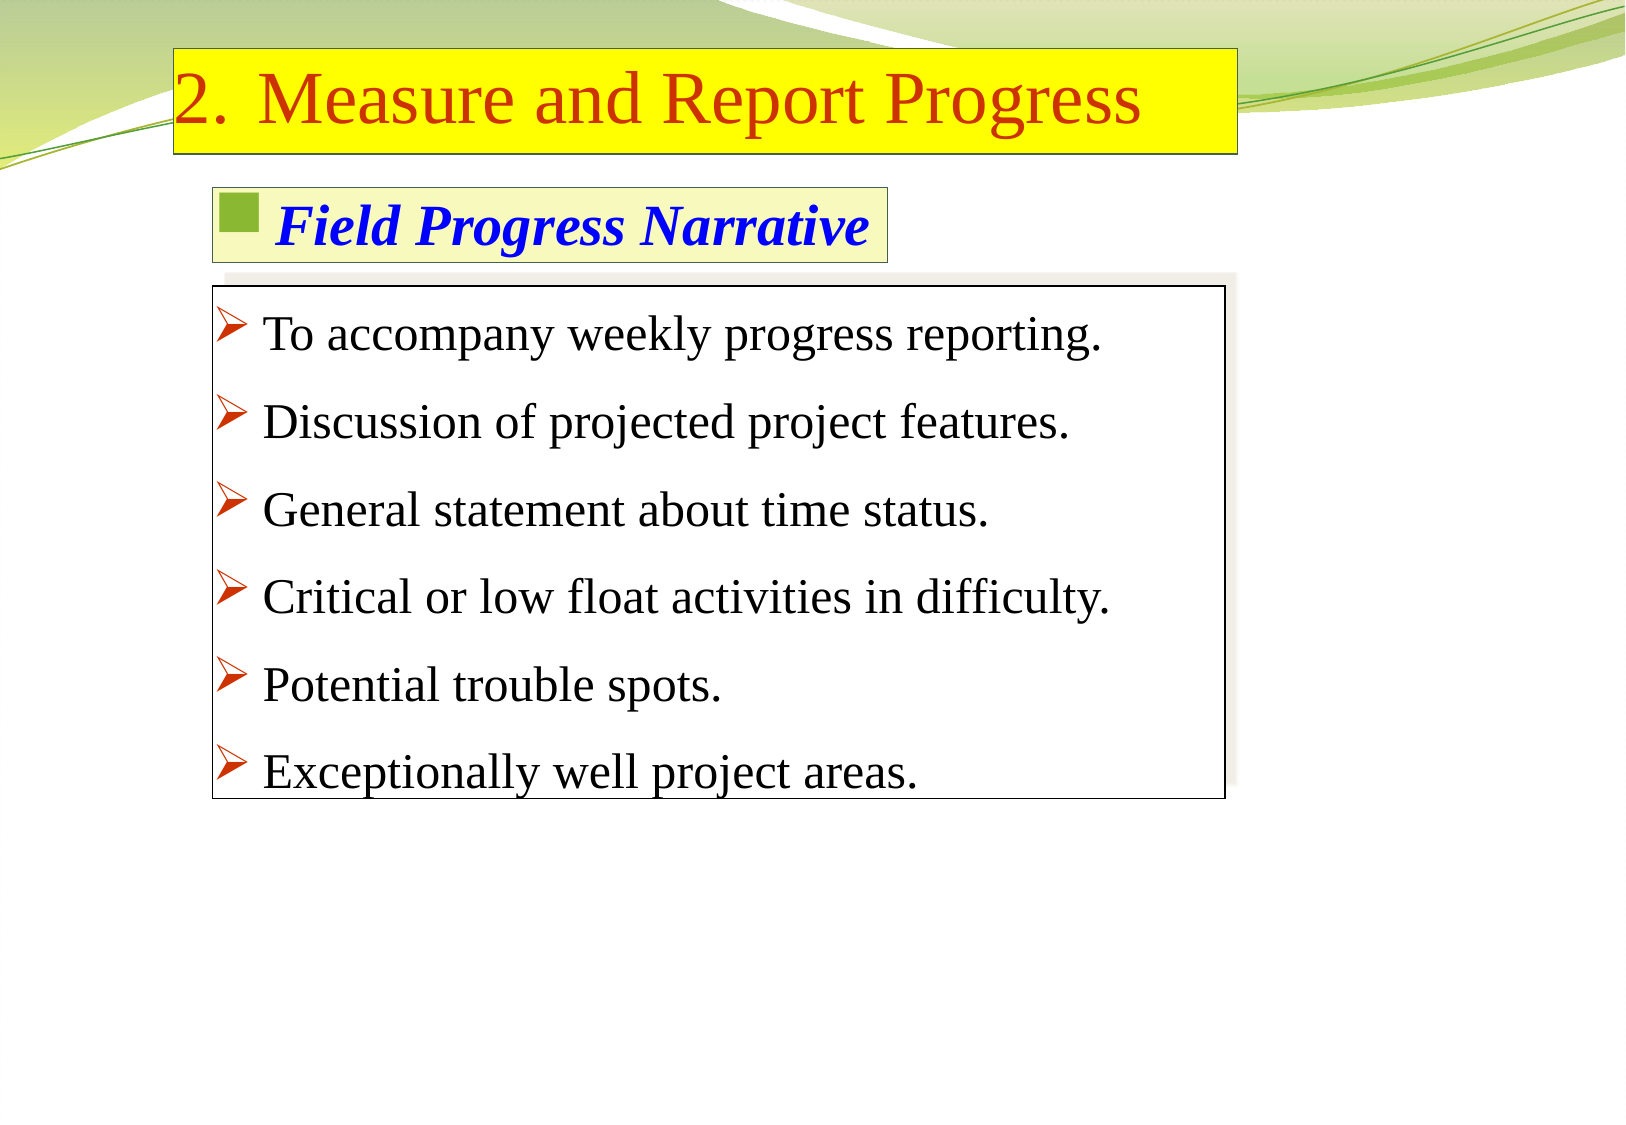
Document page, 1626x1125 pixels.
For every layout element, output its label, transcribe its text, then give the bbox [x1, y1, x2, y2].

text_box Measure and Report Progress [173, 48, 1238, 155]
text_box To accompany weekly progress reporting. Discussion of projected project features. General statement about time status. Critical or low float activities in difficulty. Potential trouble spots. Exceptionally well project areas. [212, 285, 1225, 799]
text_box Field Progress Narrative [212, 187, 888, 263]
